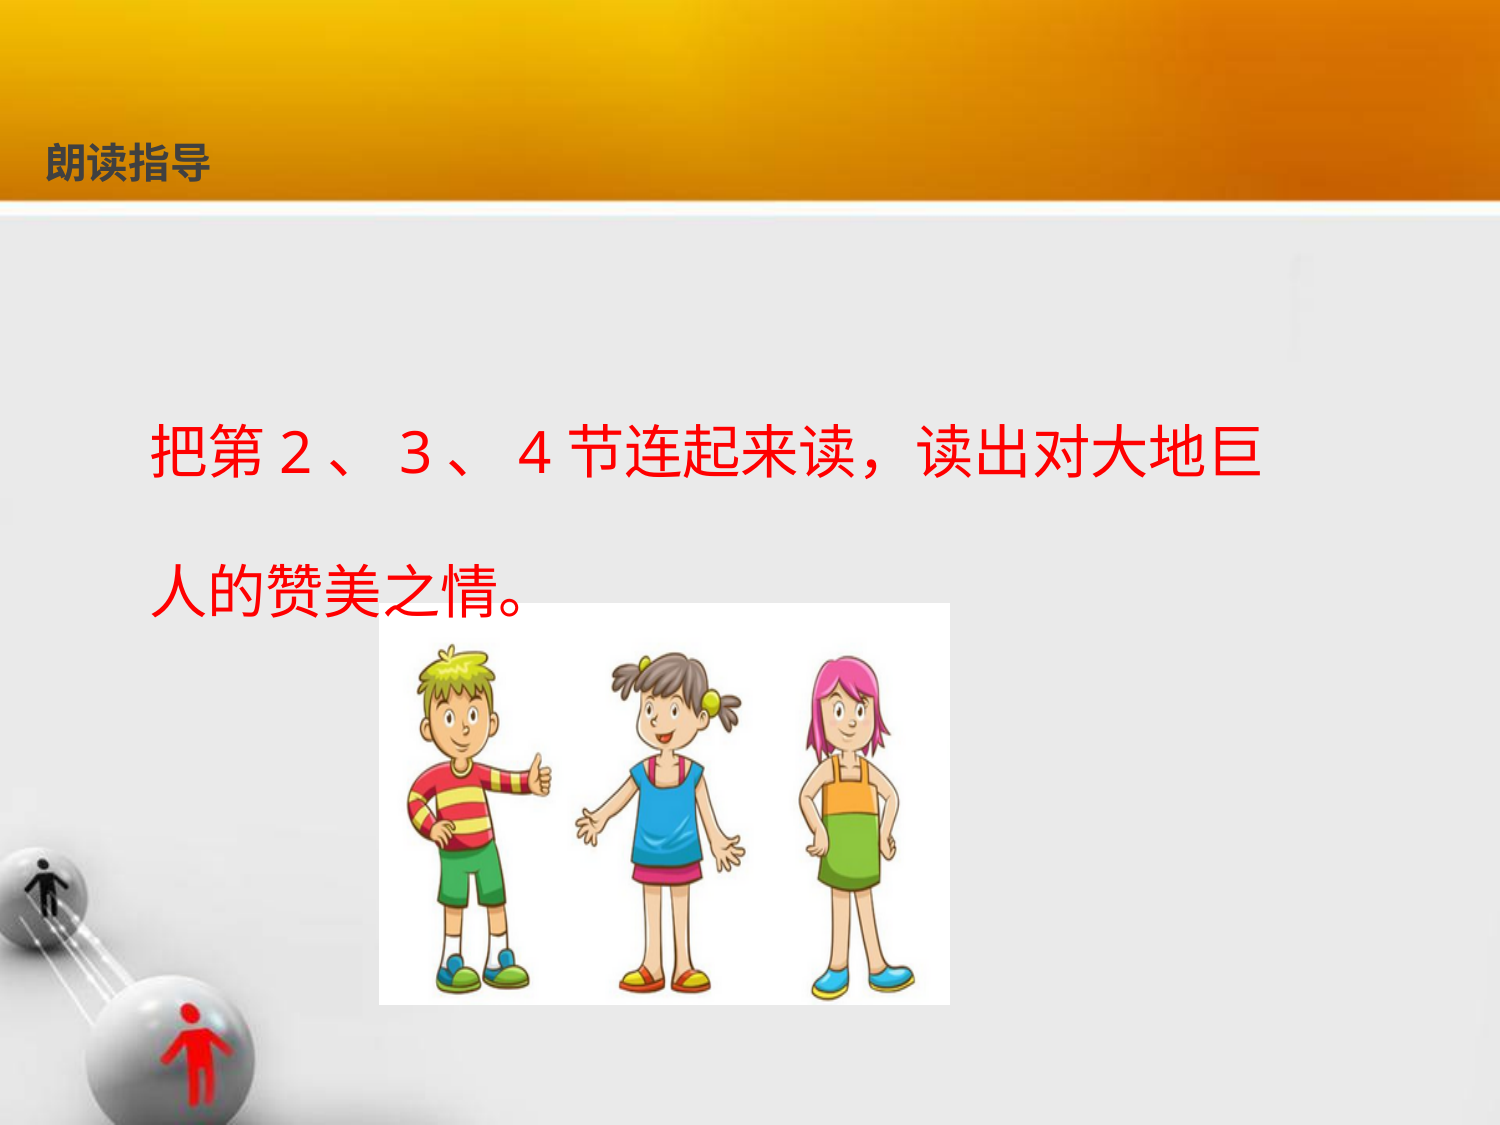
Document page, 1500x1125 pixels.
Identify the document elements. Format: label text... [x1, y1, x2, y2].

text_box 把第2、3、4节连起来读，读出对大地巨人的赞美之情。 [134, 337, 1324, 633]
text_box 朗读指导 [30, 129, 228, 195]
picture [0, 0, 1500, 1125]
